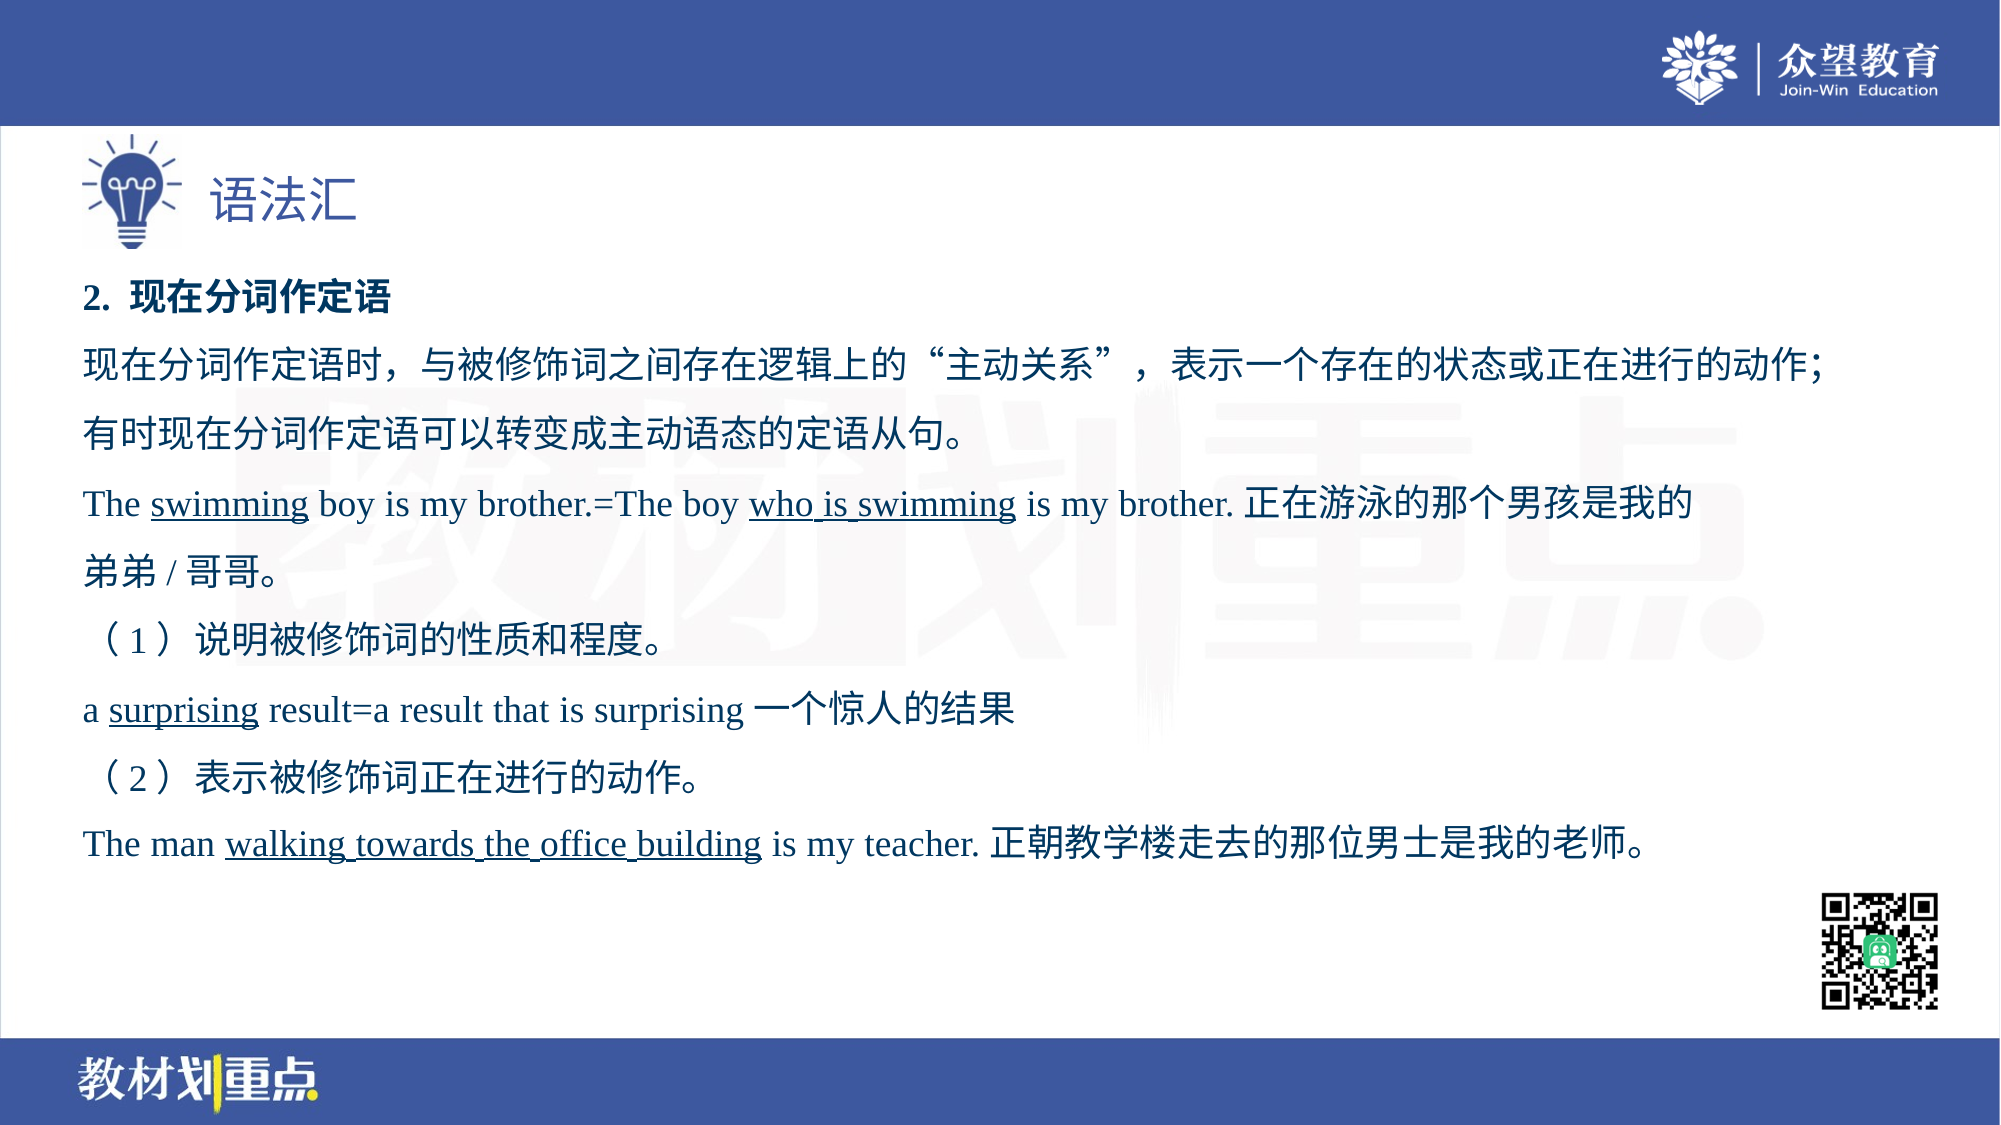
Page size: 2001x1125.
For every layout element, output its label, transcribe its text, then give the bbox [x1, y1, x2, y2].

picture [0, 0, 2000, 1125]
text_box 2. 现在分词作定语 现在分词作定语时，与被修饰词之间存在逻辑上的“主动关系”，表示一个存在的状态或正在进行的动作； 有时现在分词作定语可以转变成主动语态的定语从句。 The swimming boy is my brother.=The boy who is swimming is my brother.正在游泳的那个男孩是我的 弟弟/哥哥。 （1）说明被修饰词的性质和程度。 a surprising result=a result that is surprising一个惊人的结果 （2）表示被修饰词正在进行的动作。 The man walking towards the office building is my teacher.正朝教学楼走去的那位男士是我的老师。 [82, 248, 1817, 857]
